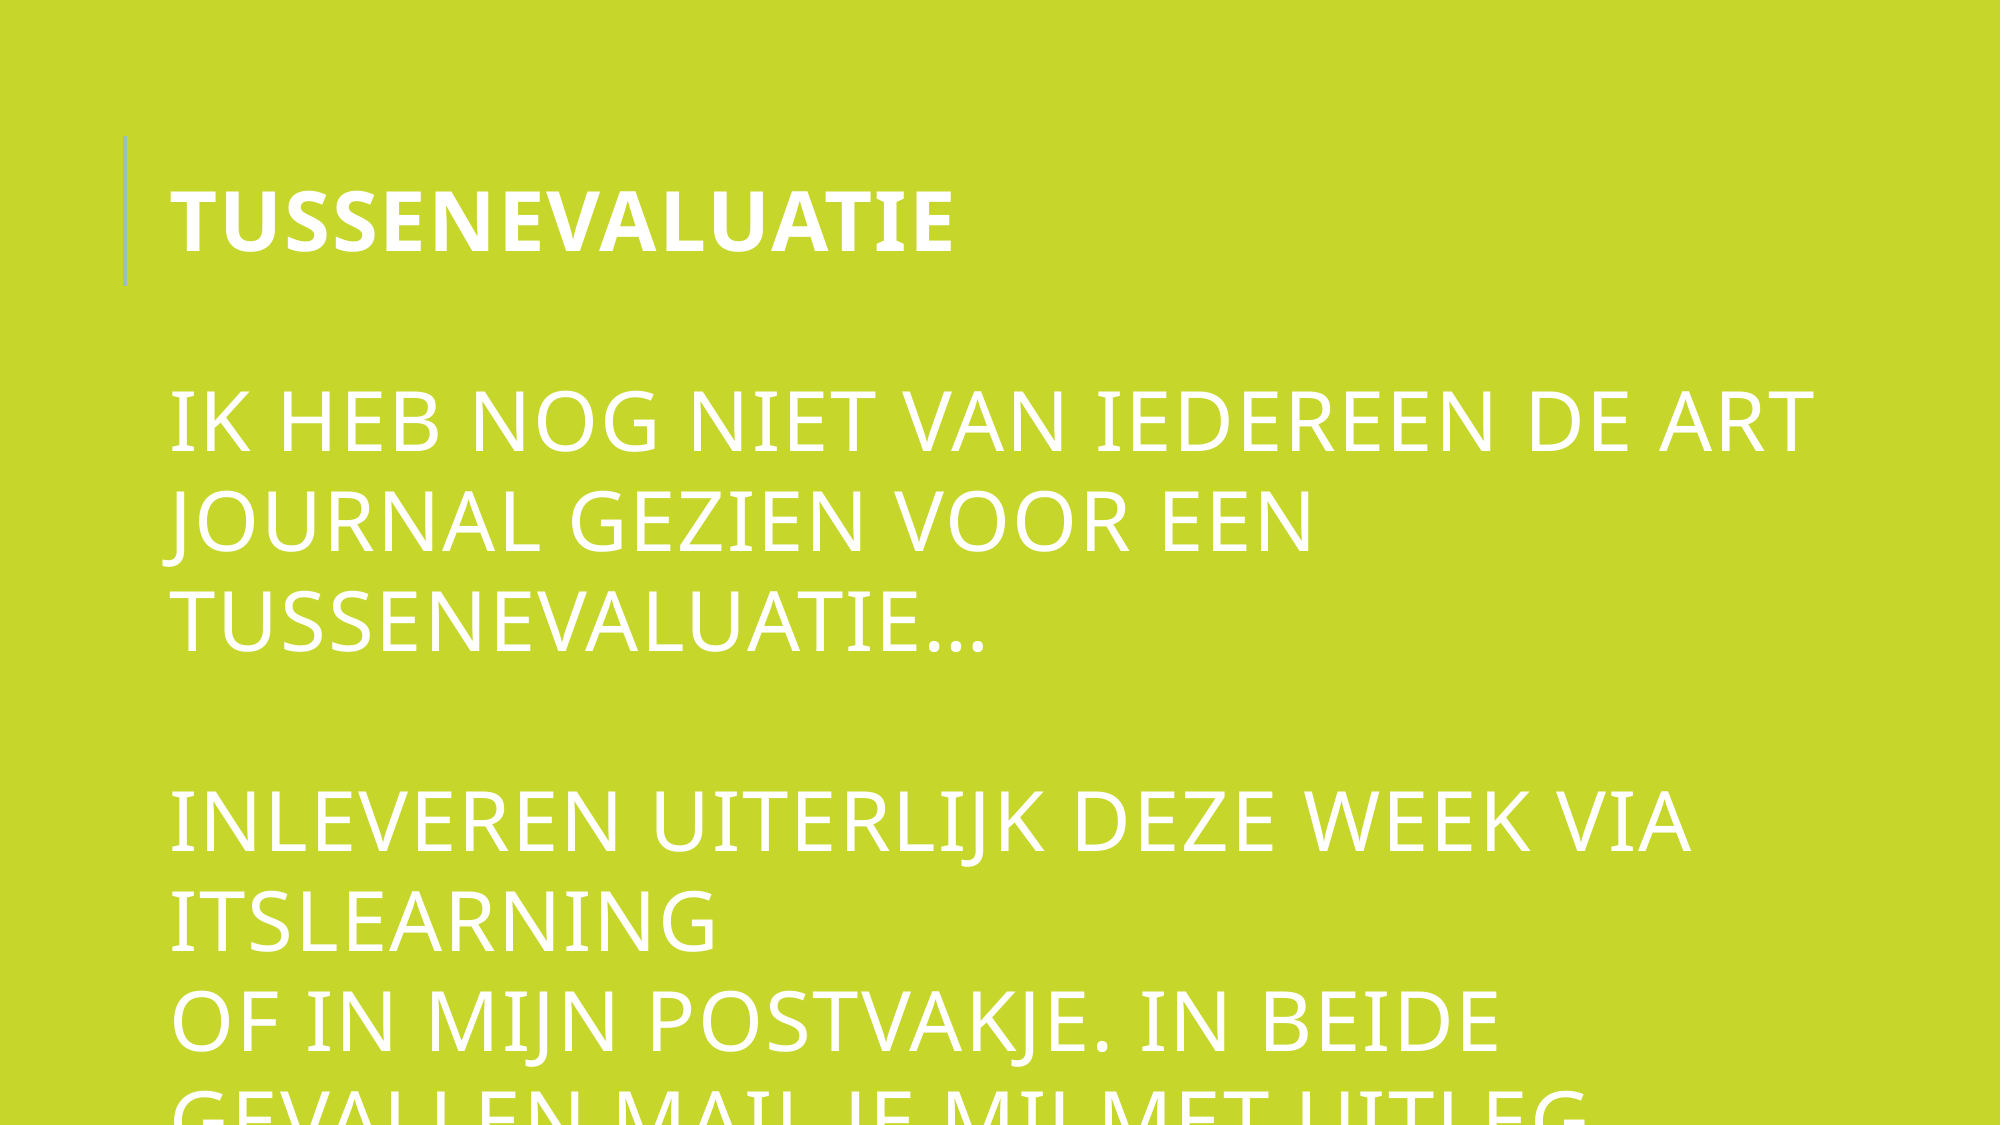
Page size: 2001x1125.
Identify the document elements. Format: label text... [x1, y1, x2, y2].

text_box Tussenevaluatie ik heb nog niet van iedereen de art journal gezien voor een tussenevaluatie… Inleveren uiterlijk deze week via itslearning of in mijn postvakje. In beide gevallen mail je mij met uitleg. [154, 160, 1922, 1125]
